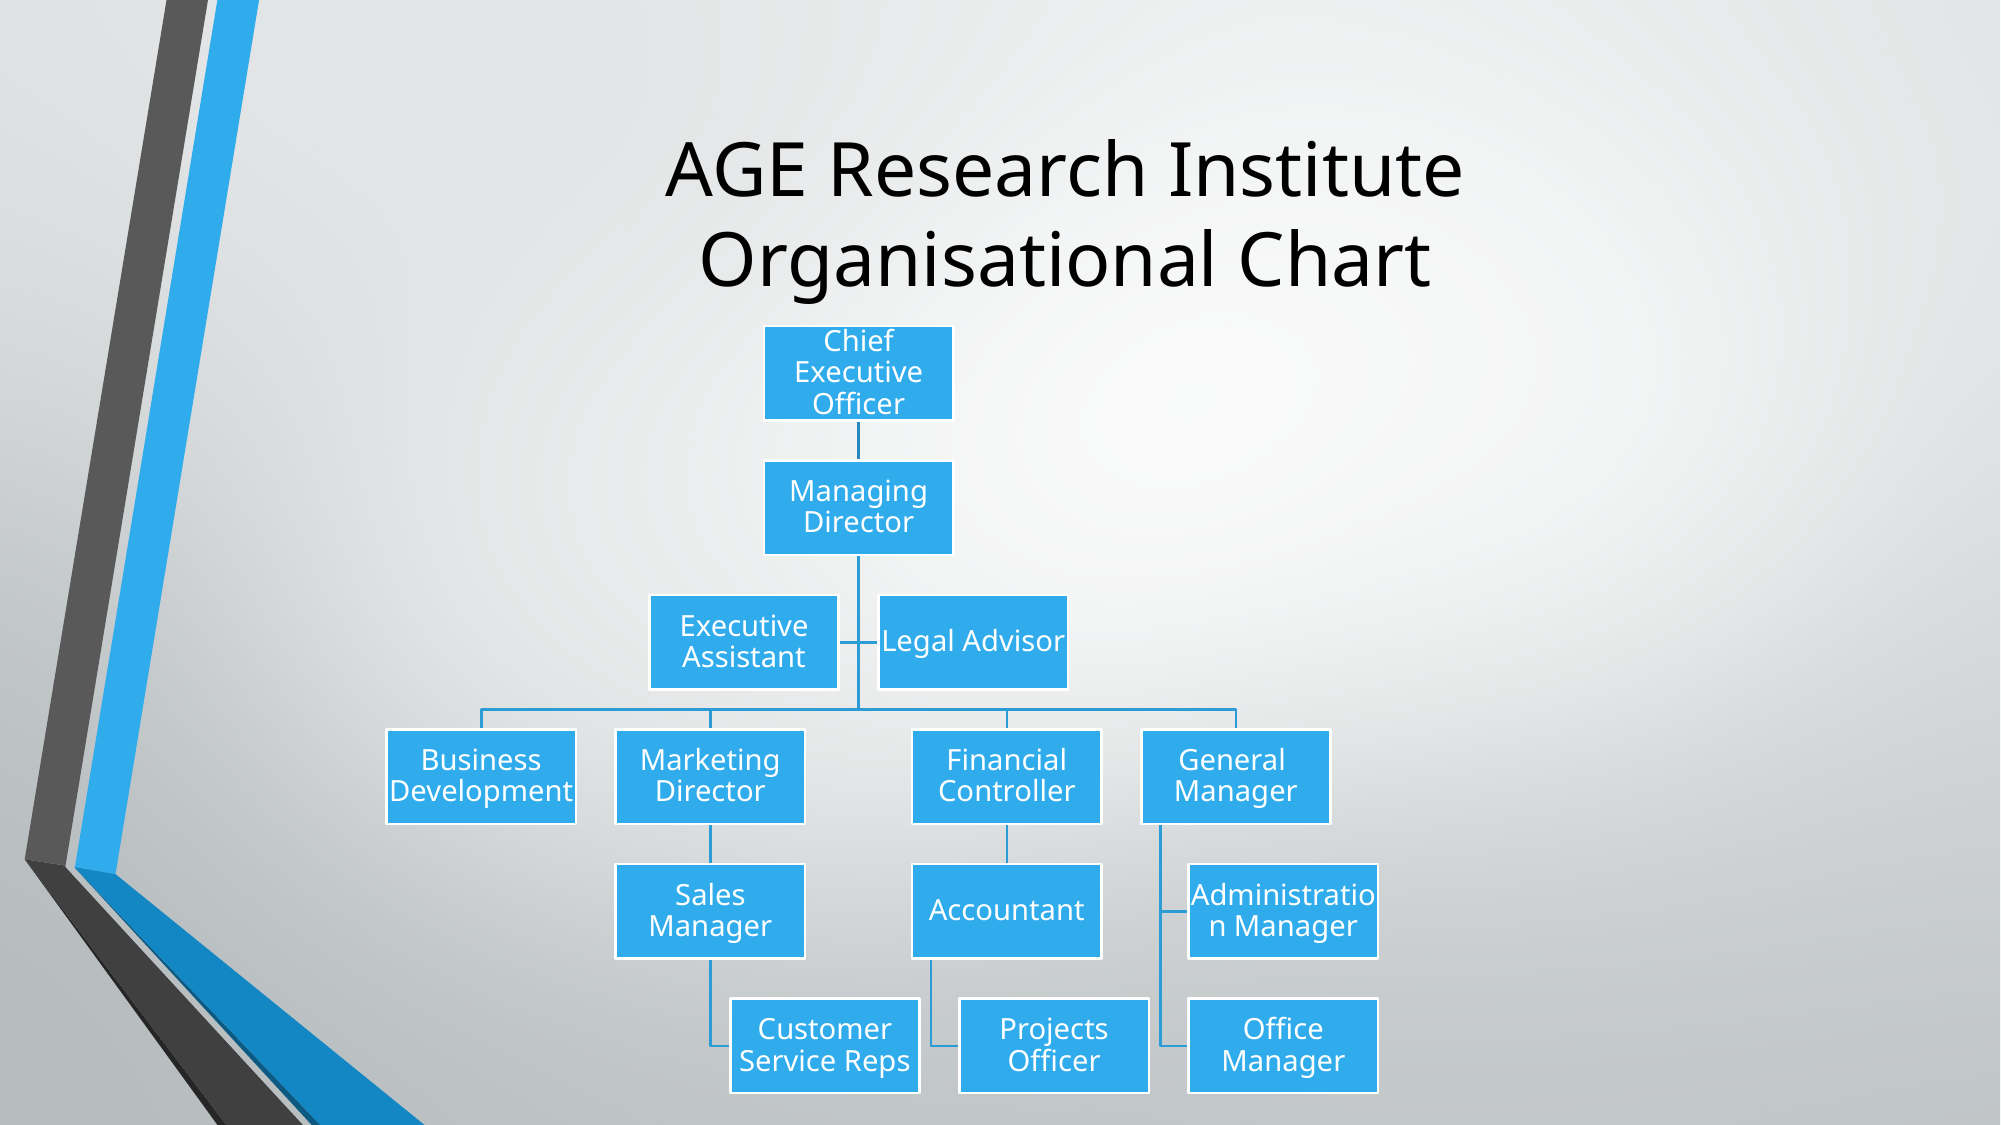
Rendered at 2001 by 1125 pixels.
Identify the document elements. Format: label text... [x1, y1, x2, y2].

title AGE Research Institute Organisational Chart [243, 112, 1887, 400]
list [261, 325, 1503, 1094]
